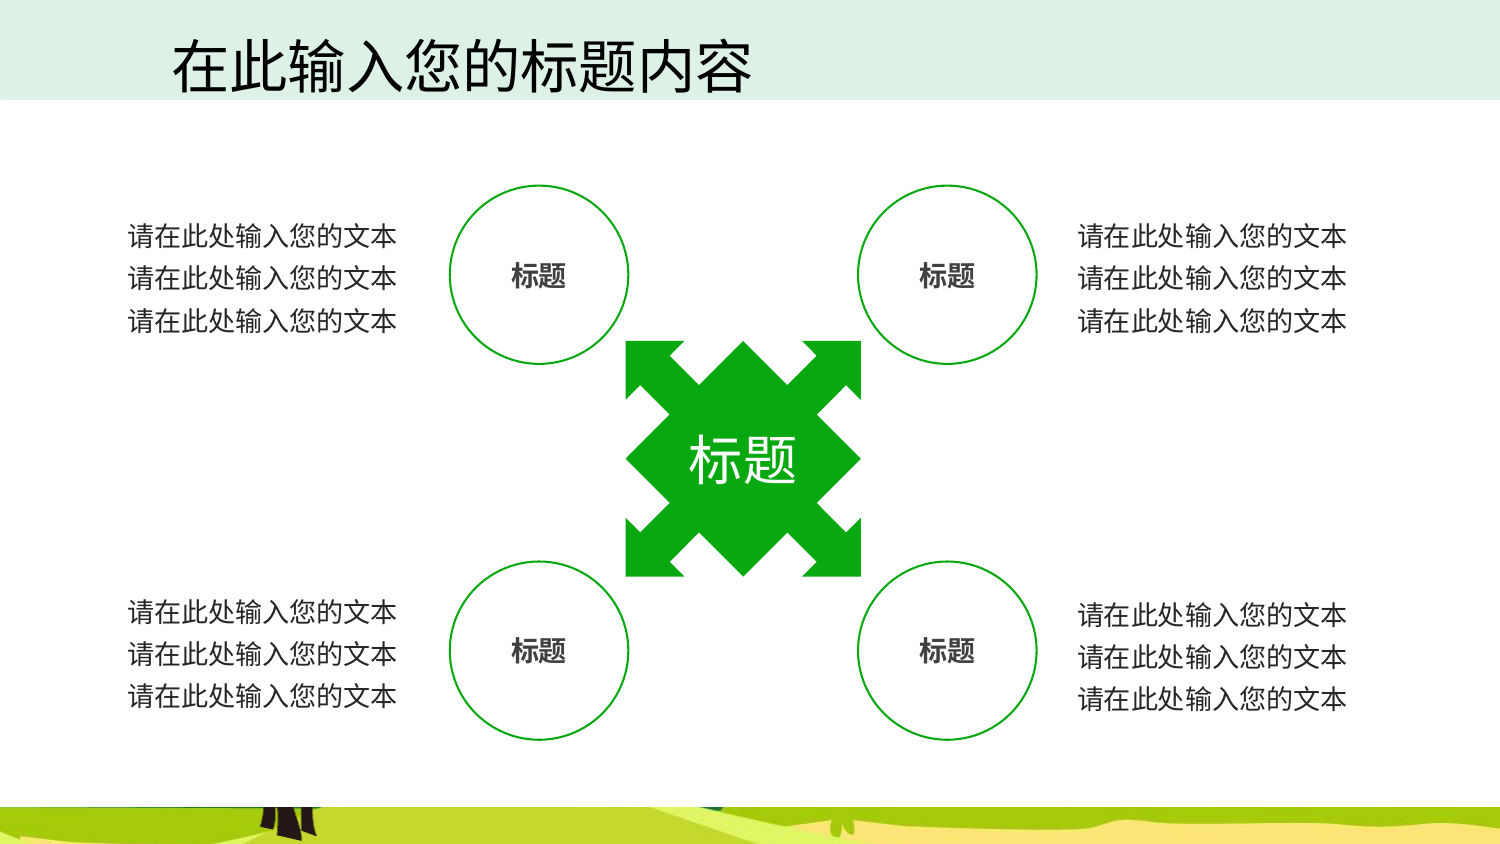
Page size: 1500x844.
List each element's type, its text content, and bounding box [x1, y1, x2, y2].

text_box 标题 [448, 184, 630, 365]
text_box 标题 [856, 560, 1038, 741]
text_box 标题 [856, 184, 1038, 365]
text_box 请在此处输入您的文本 请在此处输入您的文本 请在此处输入您的文本 [1060, 580, 1390, 724]
text_box 标题 [625, 340, 861, 577]
picture [0, 807, 1500, 844]
text_box 标题 [448, 560, 630, 741]
text_box 请在此处输入您的文本 请在此处输入您的文本 请在此处输入您的文本 [110, 201, 440, 345]
text_box 在此输入您的标题内容 [156, 22, 793, 108]
text_box 请在此处输入您的文本 请在此处输入您的文本 请在此处输入您的文本 [110, 577, 440, 721]
text_box 请在此处输入您的文本 请在此处输入您的文本 请在此处输入您的文本 [1060, 201, 1390, 345]
picture [0, 0, 1500, 99]
